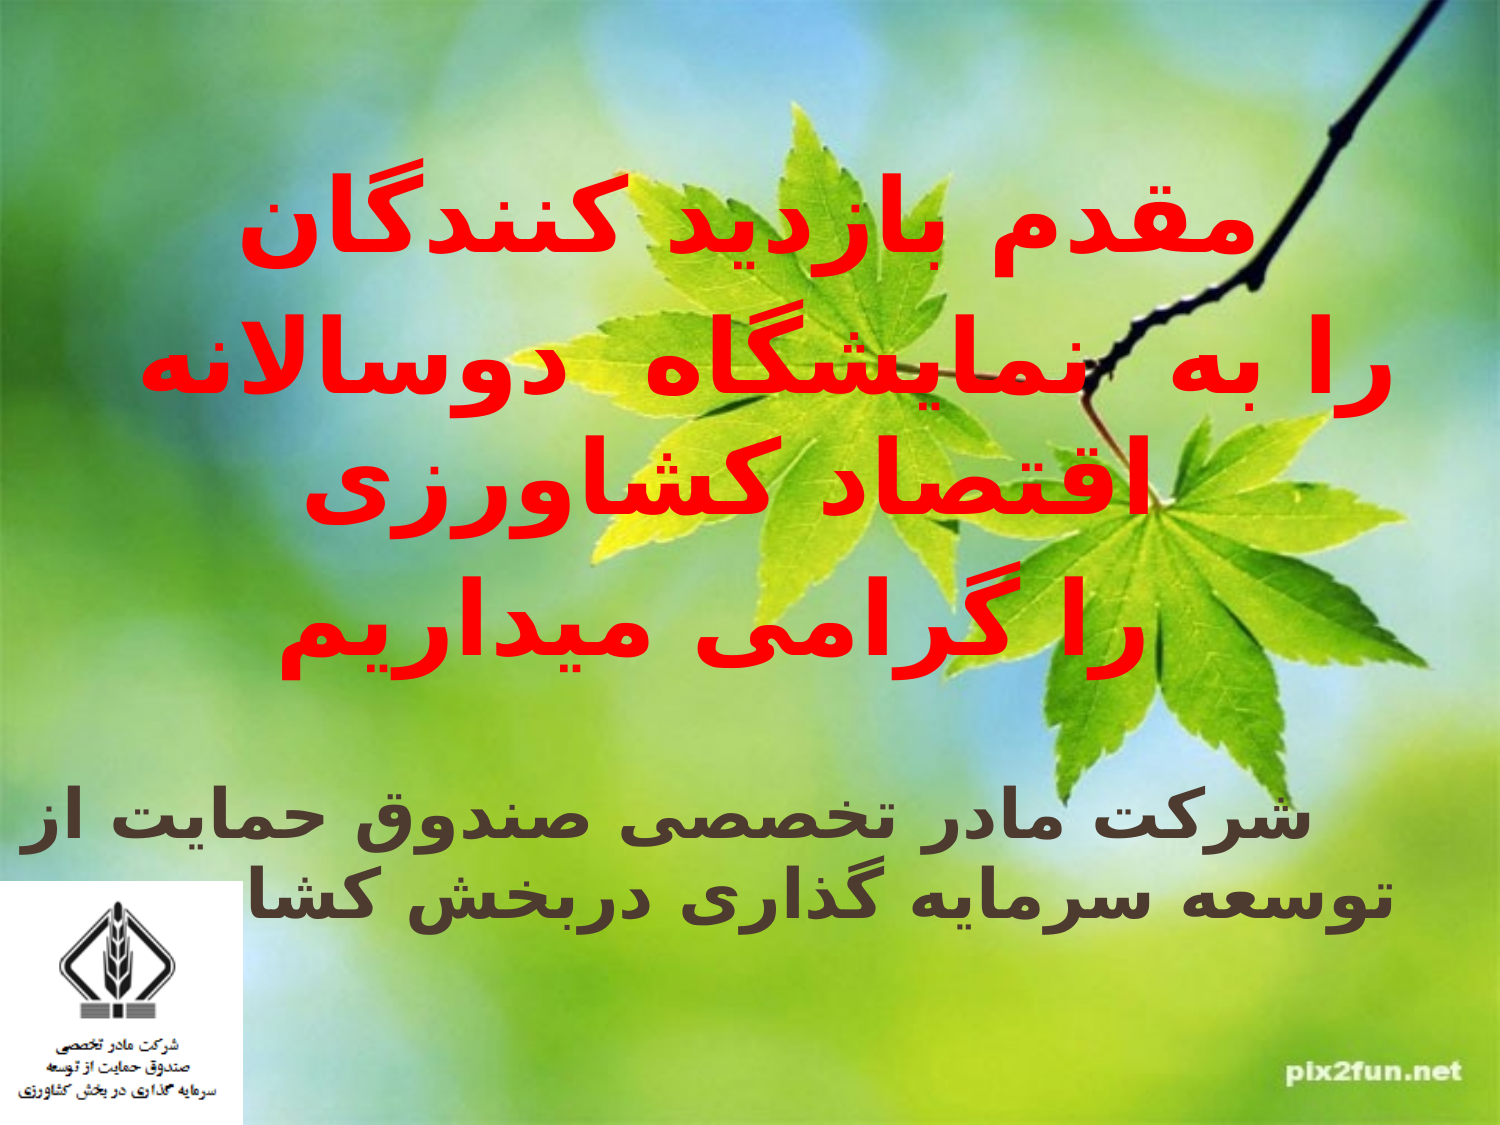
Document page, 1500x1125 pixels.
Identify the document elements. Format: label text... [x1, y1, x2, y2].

picture [0, 880, 243, 1125]
list مقدم بازدید کنندگان را به نمایشگاه دوسالانه اقتصاد کشاورزی را گرامی میداریم شرکت مادر تخصصی صندوق حمايت از توسعه سرمايه گذاری دربخش کشاورزی [0, 0, 1500, 1125]
